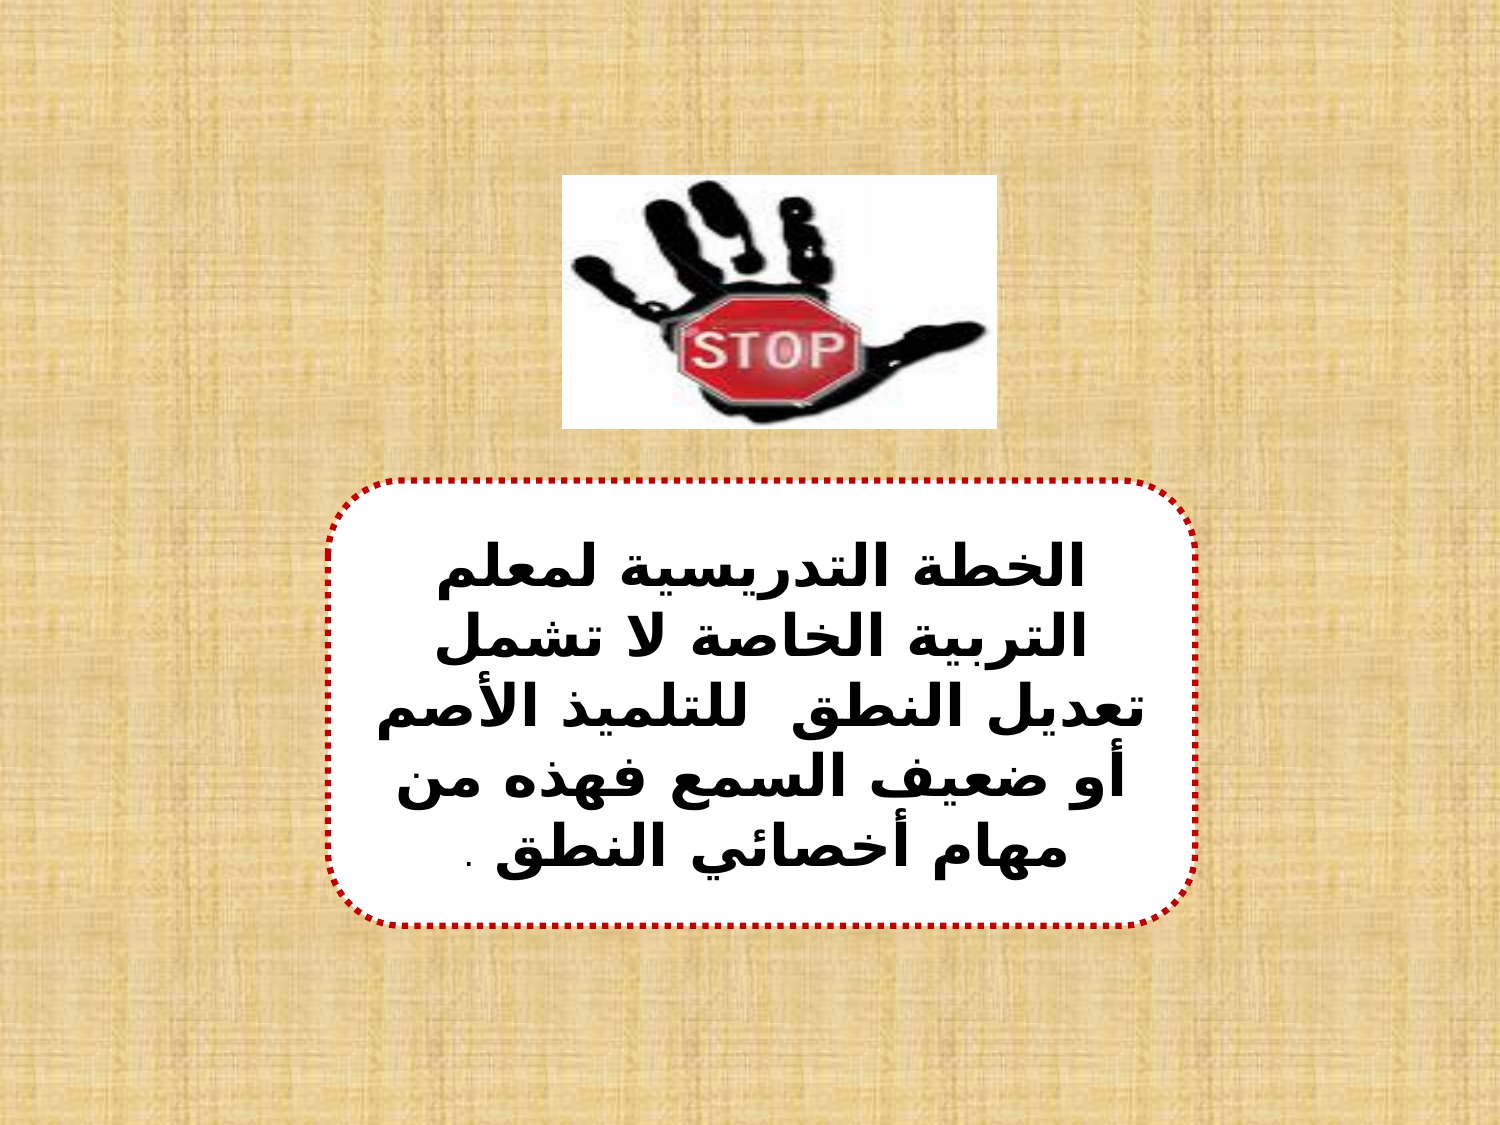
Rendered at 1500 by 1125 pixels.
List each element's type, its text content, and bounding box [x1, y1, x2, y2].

text_box الخطة التدريسية لمعلم التربية الخاصة لا تشمل تعديل النطق للتلميذ الأصم أو ضعيف السمع فهذه من مهام أخصائي النطق . [324, 477, 1199, 929]
picture [0, 0, 1500, 1125]
